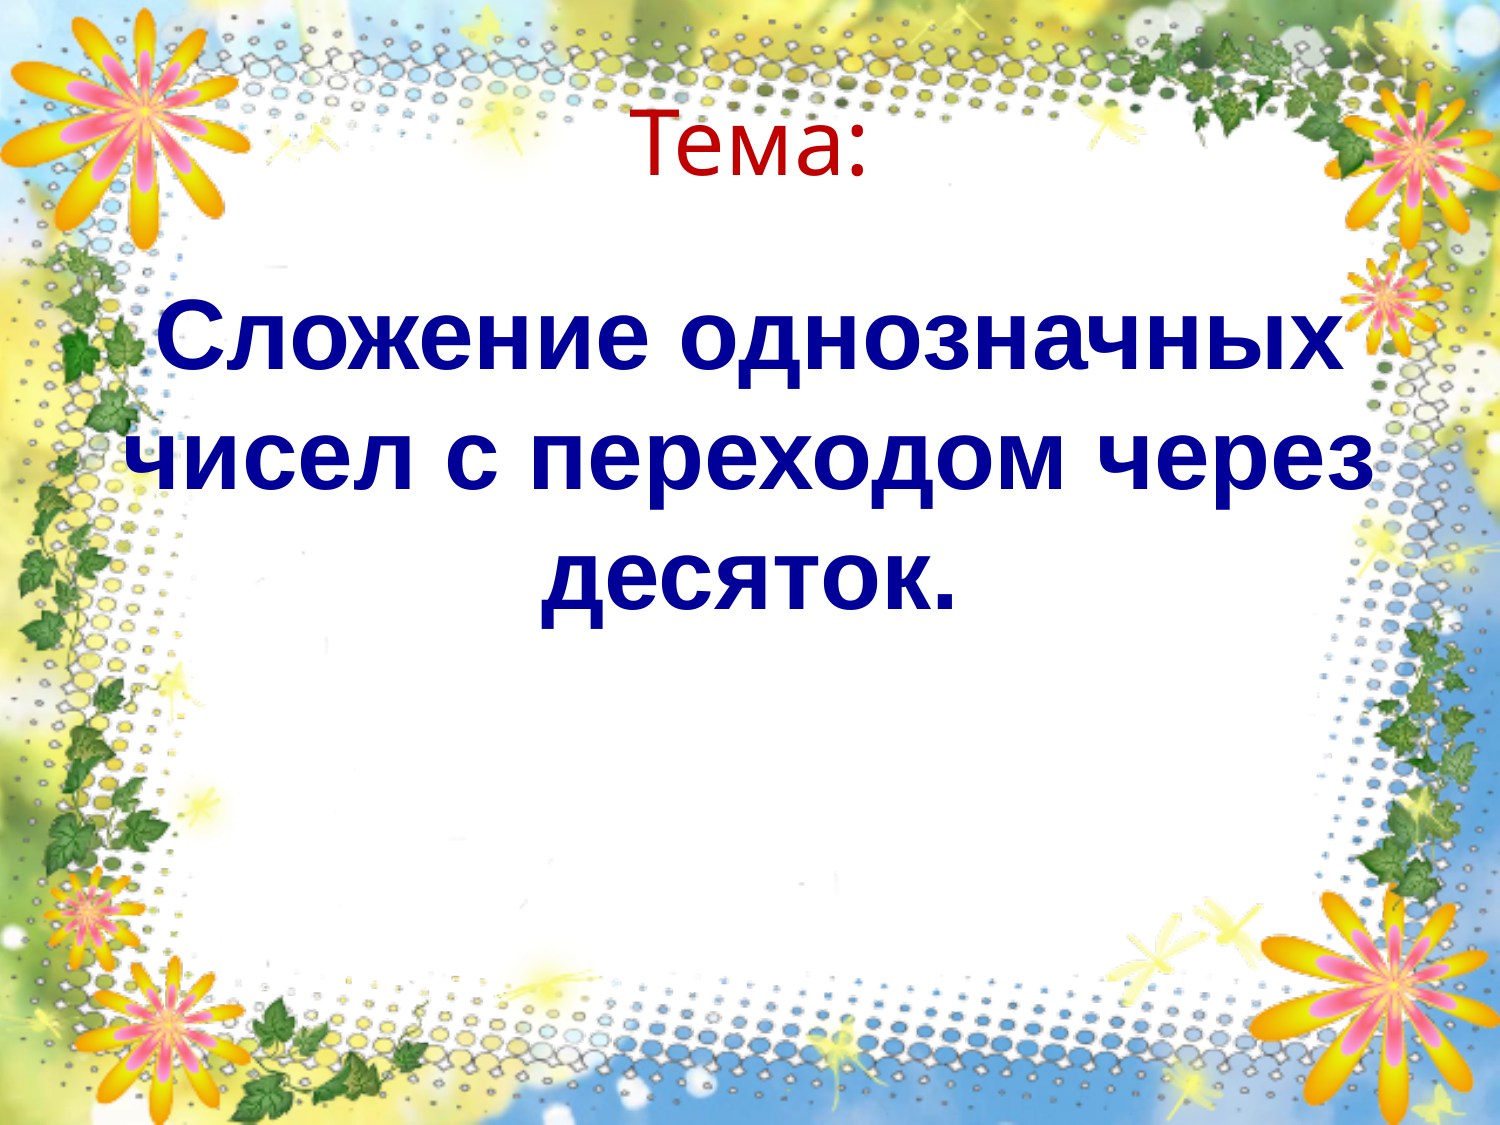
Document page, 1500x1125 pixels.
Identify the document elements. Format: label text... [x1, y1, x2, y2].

picture [0, 0, 1500, 1125]
list Сложение однозначных чисел с переходом через десяток. [75, 262, 1425, 1005]
title Тема: [75, 45, 1425, 233]
